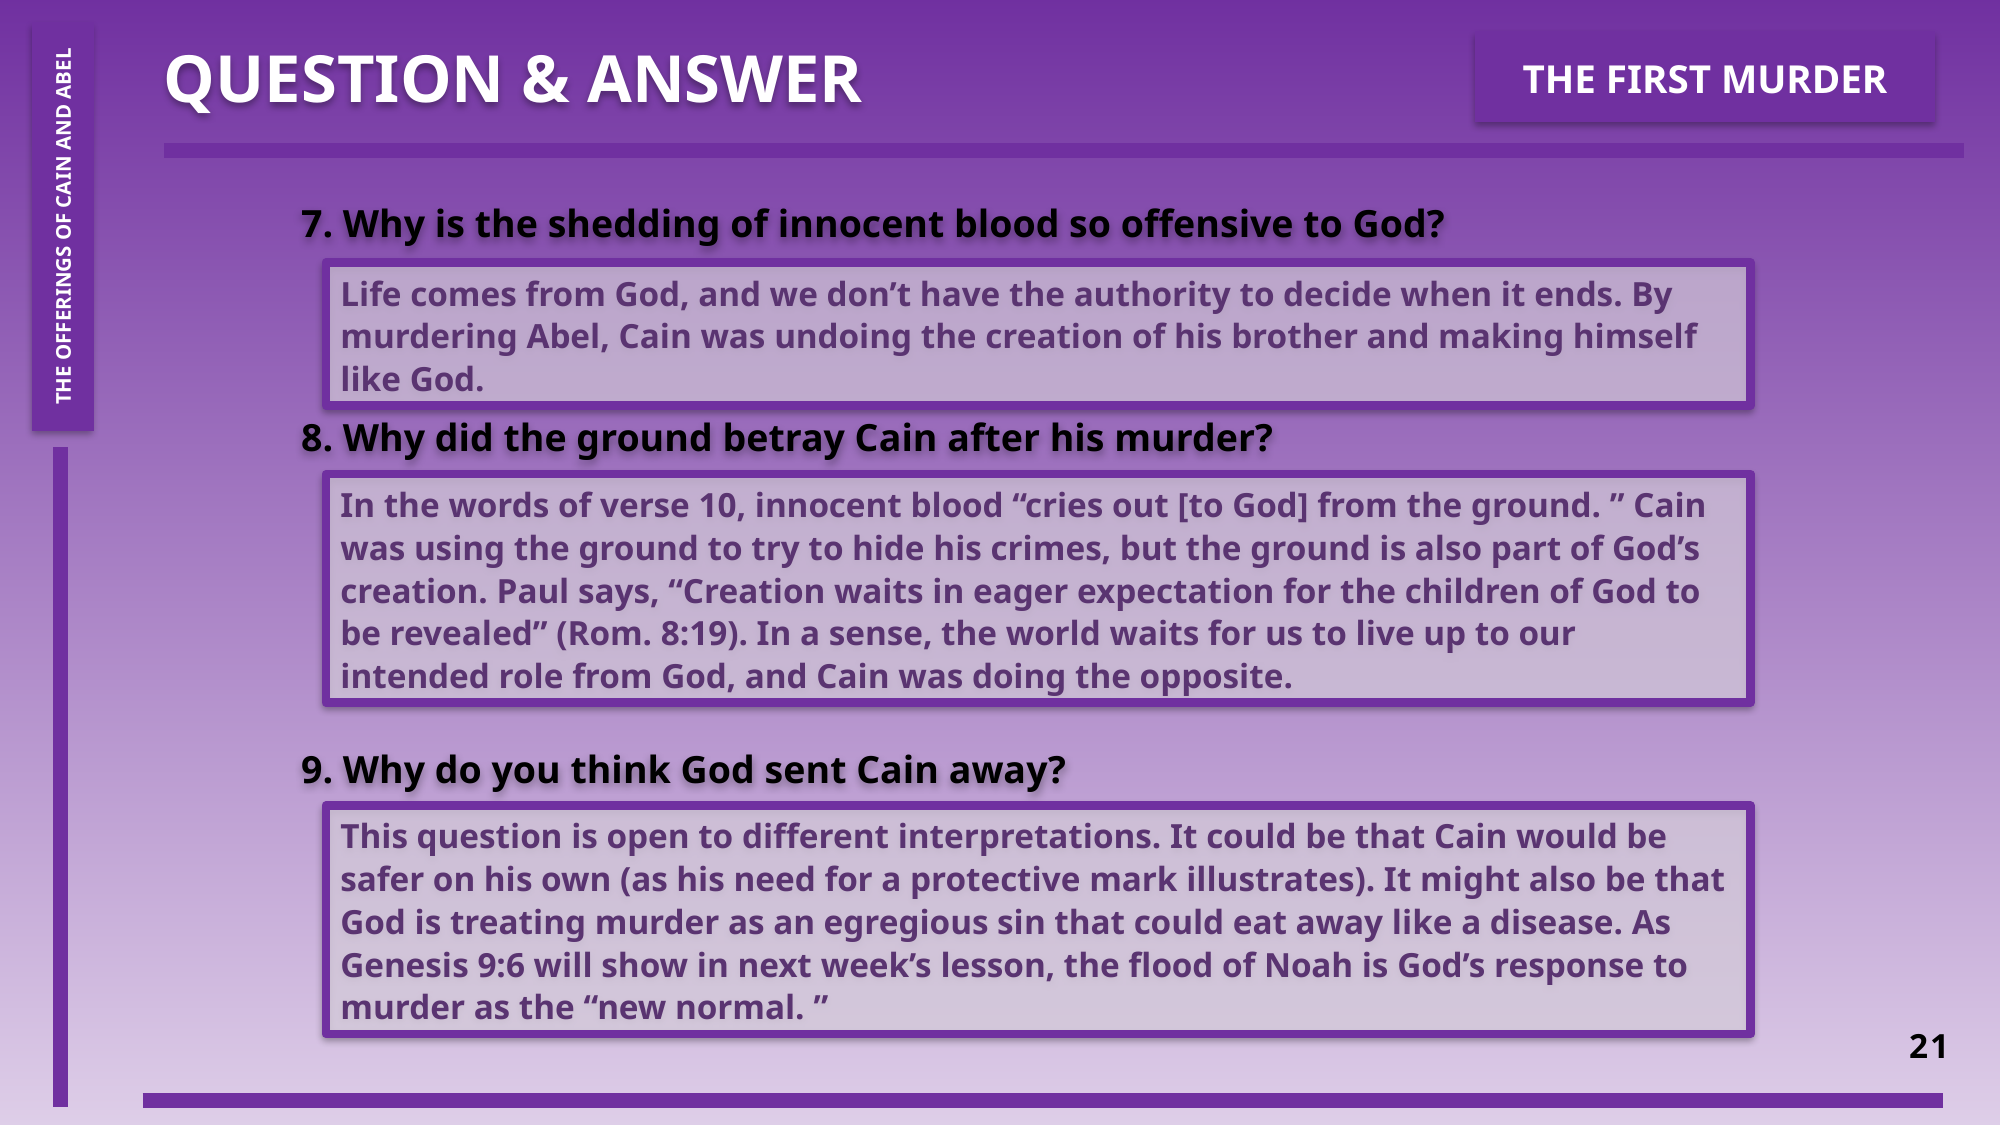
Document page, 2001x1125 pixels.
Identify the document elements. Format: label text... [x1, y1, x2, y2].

text_box THE FIRST MURDER [1475, 31, 1935, 122]
text_box This question is open to different interpretations. It could be that Cain would be safer on his own (as his need for a protective mark illustrates). It might also be that God is treating murder as an egregious sin that could eat away like a disease. As Genesis 9:6 will show in next week’s lesson, the flood of Noah is God’s response to murder as the “new normal. ” [325, 805, 1751, 1034]
text_box 7. Why is the shedding of innocent blood so offensive to God? 8. Why did the ground betray Cain after his murder? 9. Why do you think God sent Cain away? [286, 189, 1879, 798]
text_box In the words of verse 10, innocent blood “cries out [to God] from the ground. ” Cain was using the ground to try to hide his crimes, but the ground is also part of God’s creation. Paul says, “Creation waits in eager expectation for the children of God to be revealed” (Rom. 8:19). In a sense, the world waits for us to live up to our intended role from God, and Cain was doing the opposite. [325, 474, 1751, 703]
text_box QUESTION & ANSWER [155, 6, 984, 147]
slide_number 21 [1520, 1017, 1965, 1078]
text_box The Offerings of Cain and Abel [31, 22, 94, 431]
text_box Life comes from God, and we don’t have the authority to decide when it ends. By murdering Abel, Cain was undoing the creation of his brother and making himself like God. [325, 262, 1751, 406]
